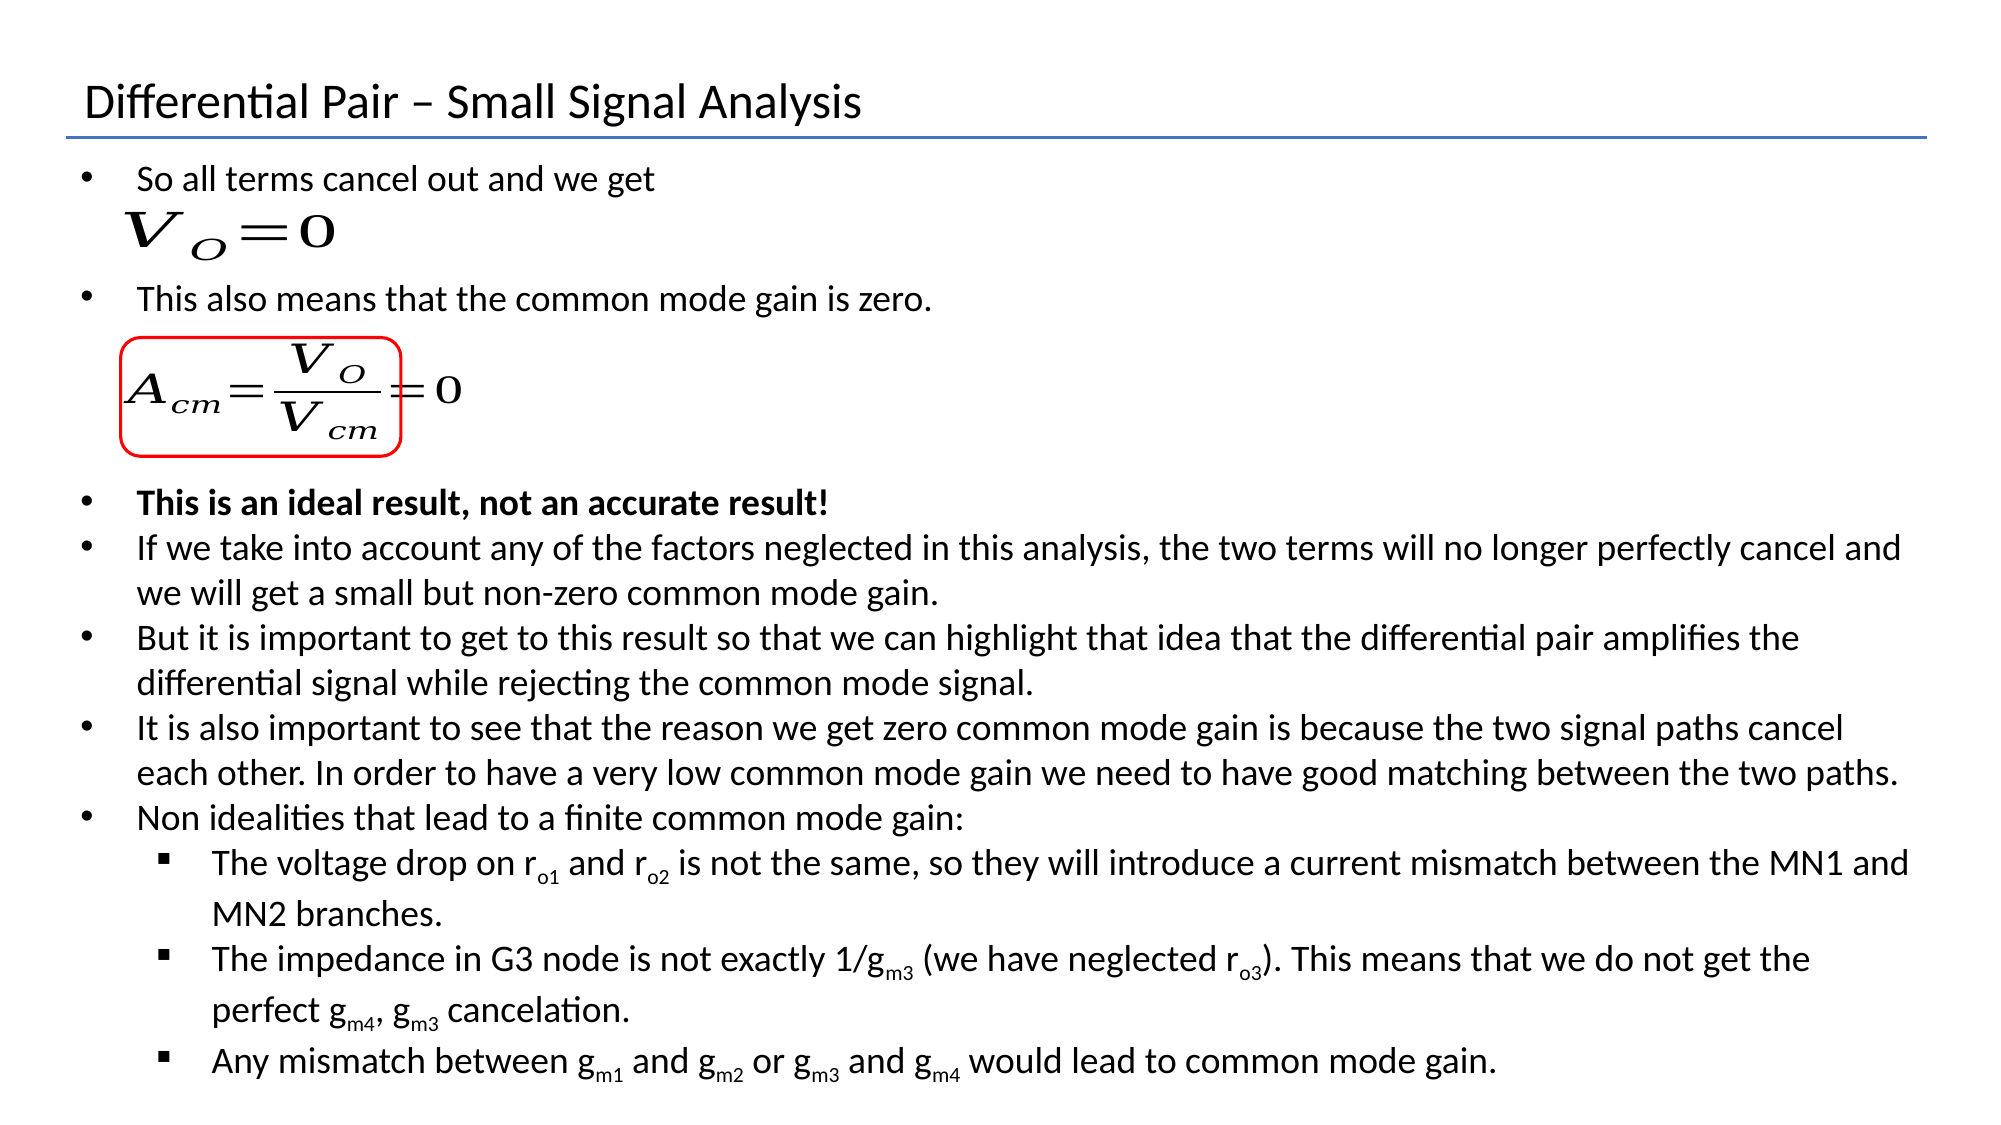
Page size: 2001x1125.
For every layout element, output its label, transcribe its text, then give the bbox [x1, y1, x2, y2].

text_box This is an ideal result, not an accurate result! If we take into account any of the factors neglected in this analysis, the two terms will no longer perfectly cancel and we will get a small but non-zero common mode gain. But it is important to get to this result so that we can highlight that idea that the differential pair amplifies the differential signal while rejecting the common mode signal. It is also important to see that the reason we get zero common mode gain is because the two signal paths cancel each other. In order to have a very low common mode gain we need to have good matching between the two paths. Non idealities that lead to a finite common mode gain: The voltage drop on ro1 and ro2 is not the same, so they will introduce a current mismatch between the MN1 and MN2 branches. The impedance in G3 node is not exactly 1/gm3 (we have neglected ro3). This means that we do not get the perfect gm4, gm3 cancelation. Any mismatch between gm1 and gm2 or gm3 and gm4 would lead to common mode gain. [65, 470, 1928, 1095]
text_box Differential Pair – Small Signal Analysis [69, 61, 878, 137]
text_box So all terms cancel out and we get [65, 146, 1662, 207]
text_box This also means that the common mode gain is zero. [65, 266, 1662, 326]
text_box [119, 336, 402, 458]
